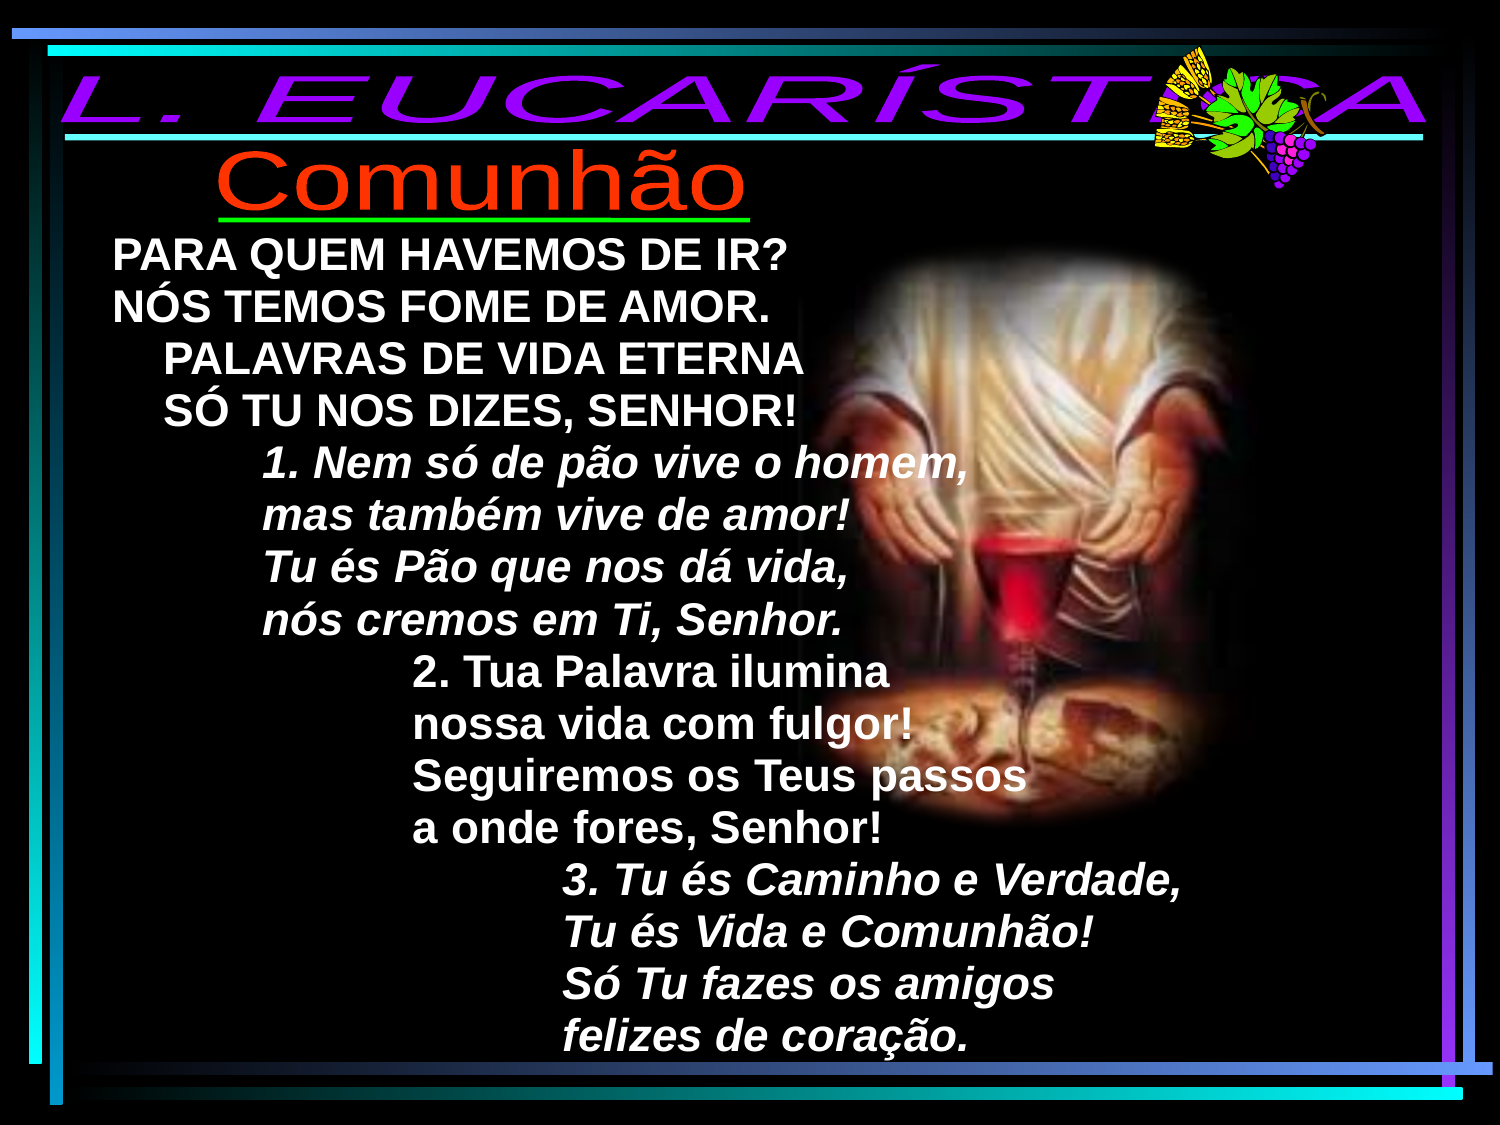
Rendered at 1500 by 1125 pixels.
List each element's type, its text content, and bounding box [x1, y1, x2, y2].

picture [603, 231, 1448, 835]
title PARA QUEM HAVEMOS DE IR? NÓS TEMOS FOME DE AMOR. PALAVRAS DE VIDA ETERNA SÓ TU NOS DIZES, SENHOR! 1. Nem só de pão vive o homem, mas também vive de amor! Tu és Pão que nos dá vida, nós cremos em Ti, Senhor. 2. Tua Palavra ilumina nossa vida com fulgor! Seguiremos os Teus passos a onde fores, Senhor! 3. Tu és Caminho e Verdade, Tu és Vida e Comunhão! Só Tu fazes os amigos felizes de coração. [97, 220, 1282, 1059]
picture [1169, 42, 1330, 185]
